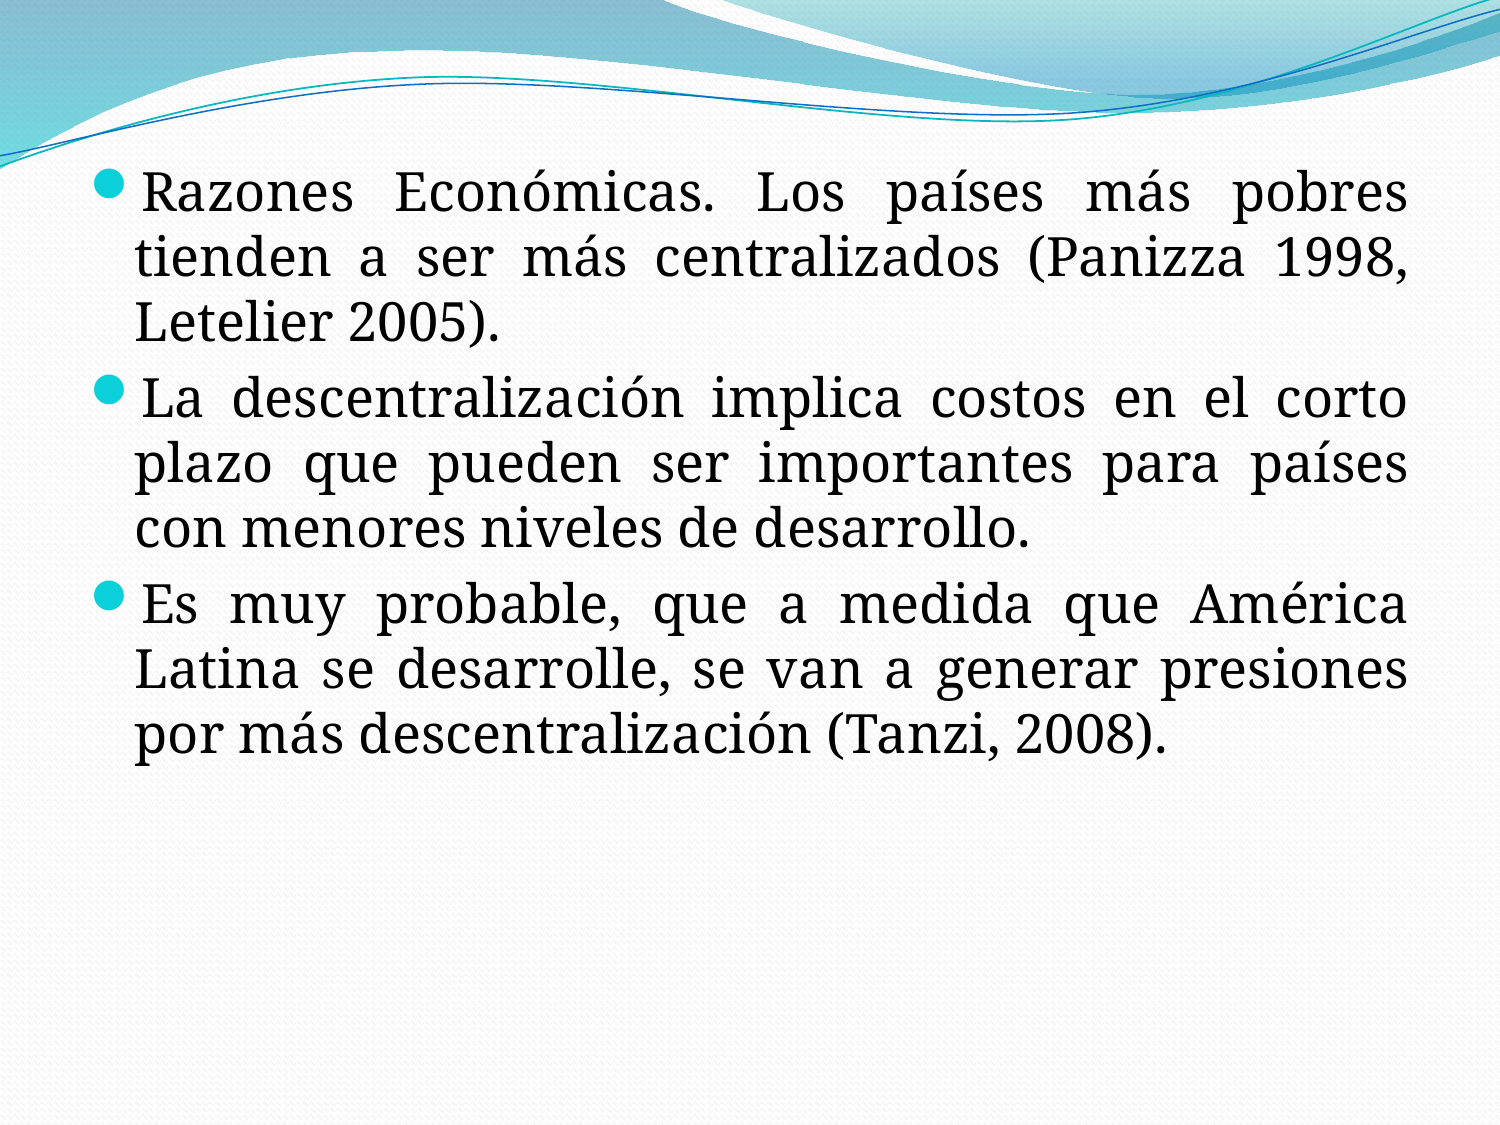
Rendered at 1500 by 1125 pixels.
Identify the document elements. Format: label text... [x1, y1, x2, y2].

list Razones Económicas. Los países más pobres tienden a ser más centralizados (Panizza 1998, Letelier 2005). La descentralización implica costos en el corto plazo que pueden ser importantes para países con menores niveles de desarrollo. Es muy probable, que a medida que América Latina se desarrolle, se van a generar presiones por más descentralización (Tanzi, 2008). [75, 149, 1425, 1005]
